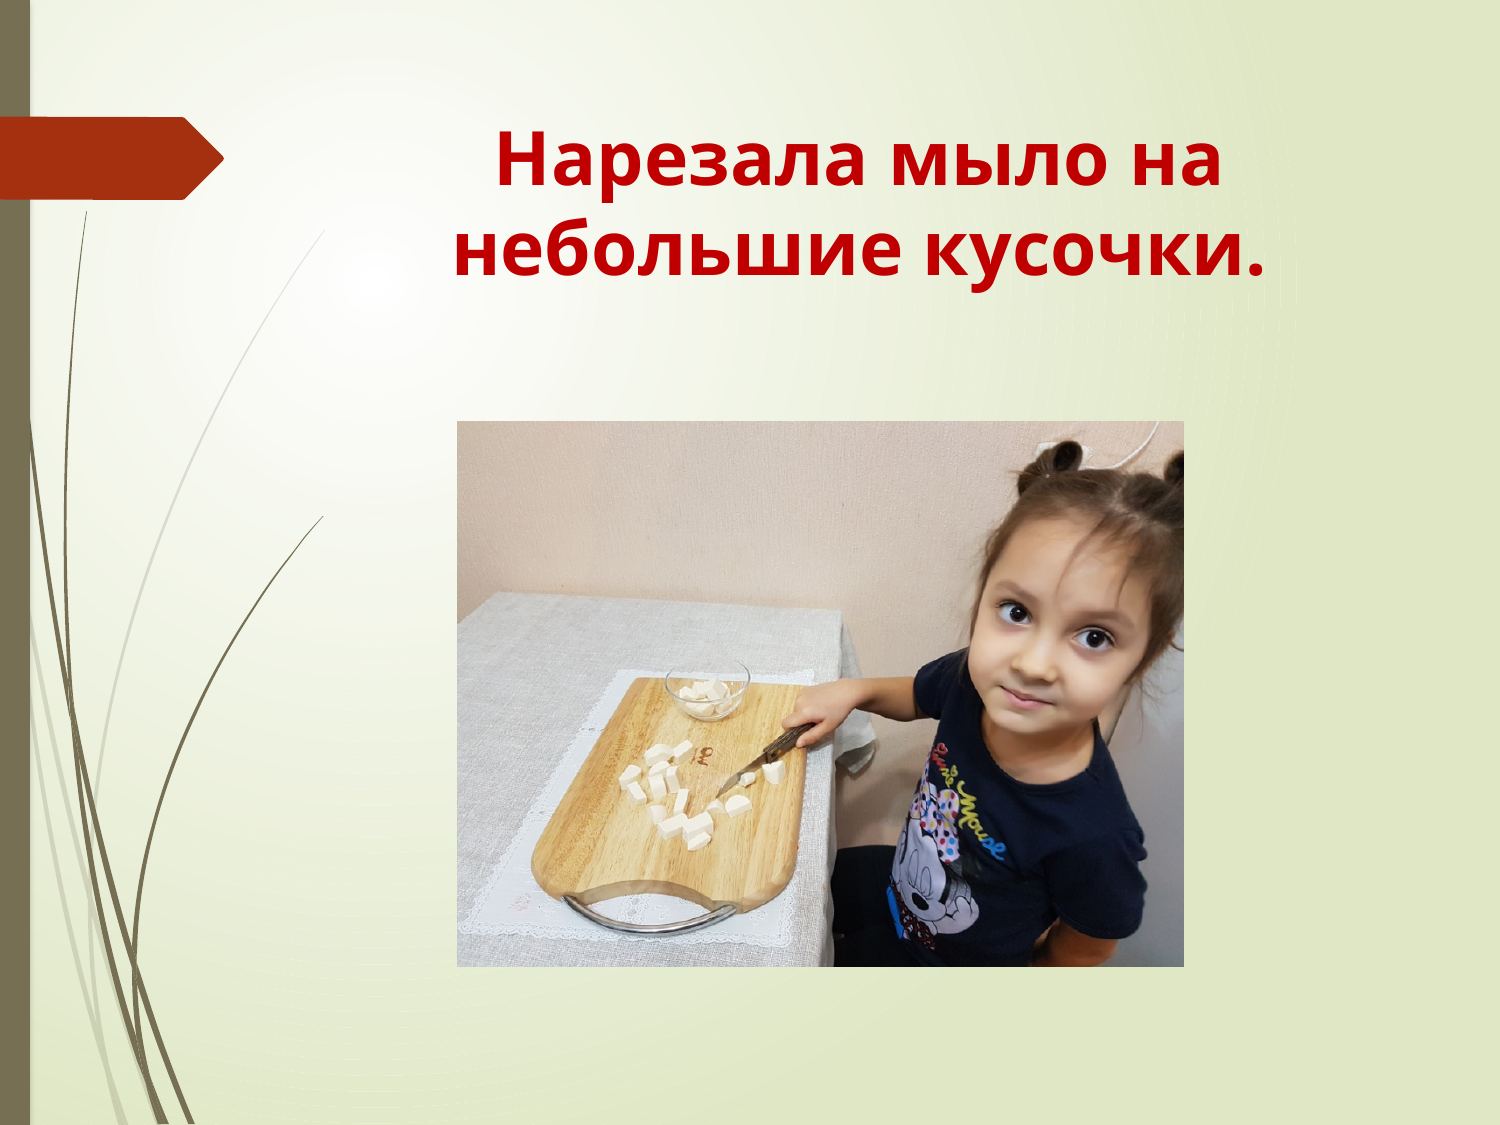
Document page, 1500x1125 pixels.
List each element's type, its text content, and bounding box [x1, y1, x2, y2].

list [456, 421, 1184, 967]
title Нарезала мыло на небольшие кусочки. [319, 102, 1400, 313]
